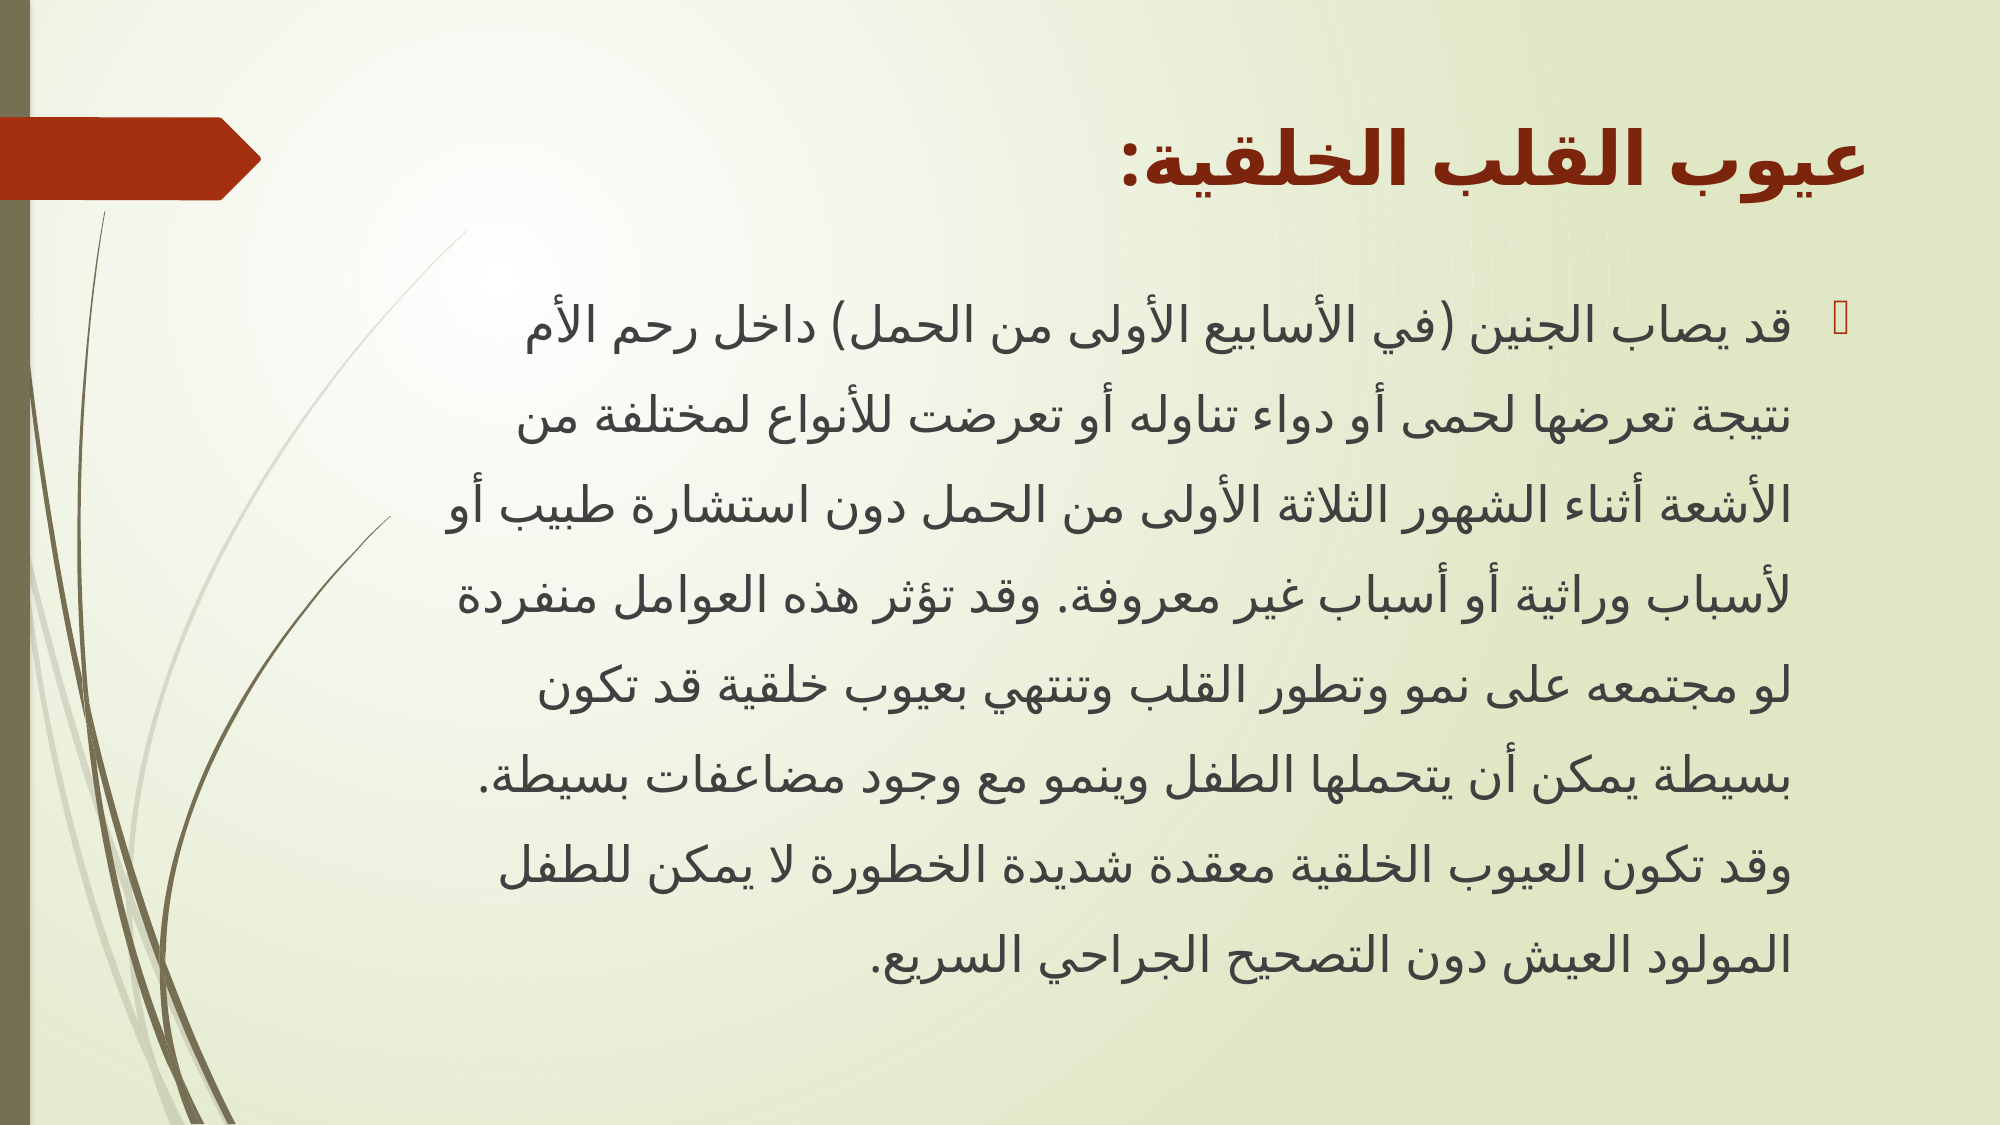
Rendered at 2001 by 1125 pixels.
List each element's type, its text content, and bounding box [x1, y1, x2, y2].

list قد يصاب الجنين (في الأسابيع الأولى من الحمل) داخل رحم الأم نتيجة تعرضها لحمى أو دواء تناوله أو تعرضت للأنواع لمختلفة من الأشعة أثناء الشهور الثلاثة الأولى من الحمل دون استشارة طبيب أو لأسباب وراثية أو أسباب غير معروفة. وقد تؤثر هذه العوامل منفردة لو مجتمعه على نمو وتطور القلب وتنتهي بعيوب خلقية قد تكون بسيطة يمكن أن يتحملها الطفل وينمو مع وجود مضاعفات بسيطة. وقد تكون العيوب الخلقية معقدة شديدة الخطورة لا يمكن للطفل المولود العيش دون التصحيح الجراحي السريع. [403, 254, 1866, 875]
title عيوب القلب الخلقية: [425, 102, 1888, 313]
